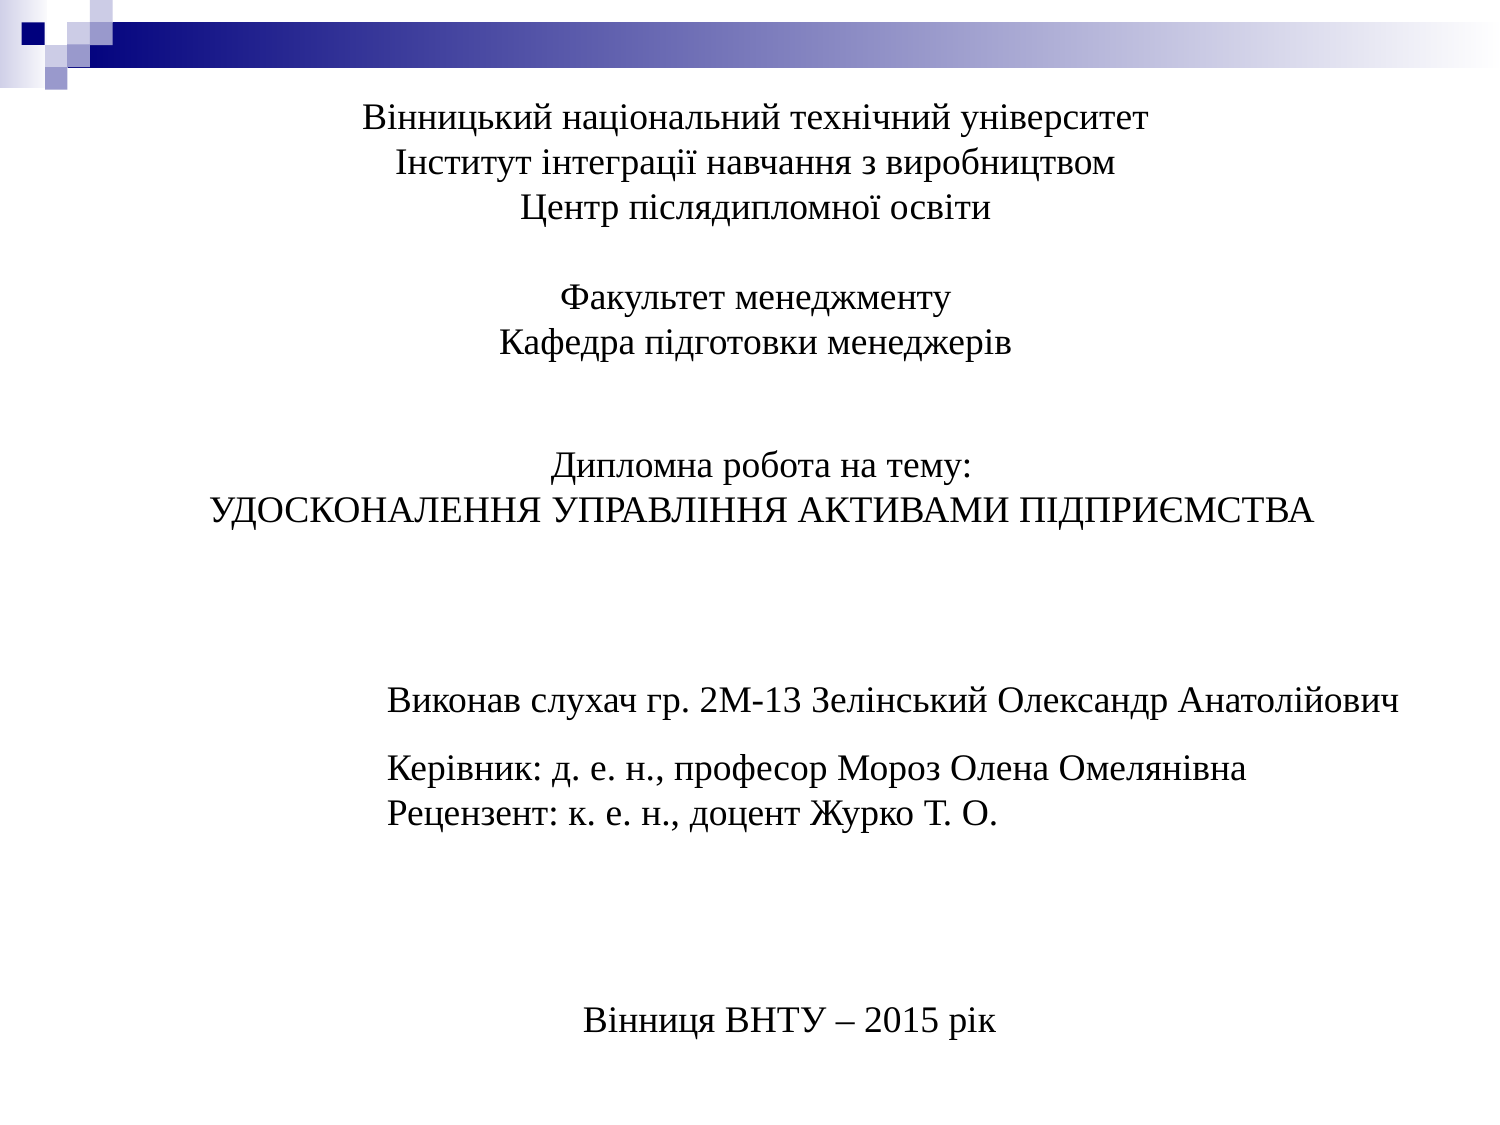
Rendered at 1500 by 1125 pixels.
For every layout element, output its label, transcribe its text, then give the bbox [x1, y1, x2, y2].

text_box Виконав слухач гр. 2М-13 Зелінський Олександр Анатолійович Керівник: д. е. н., професор Мороз Олена Омелянівна Рецензент: к. е. н., доцент Журко Т. О. [372, 645, 1443, 840]
text_box Вінниця ВНТУ – 2015 рік [568, 987, 1021, 1048]
text_box Дипломна робота на тему: УДОСКОНАЛЕННЯ УПРАВЛІННЯ АКТИВАМИ ПІДПРИЄМСТВА [123, 432, 1400, 538]
text_box Вінницький національний технічний університет Інститут інтеграції навчання з виробництвом Центр післядипломної освіти Факультет менеджменту Кафедра підготовки менеджерів [159, 39, 1353, 415]
